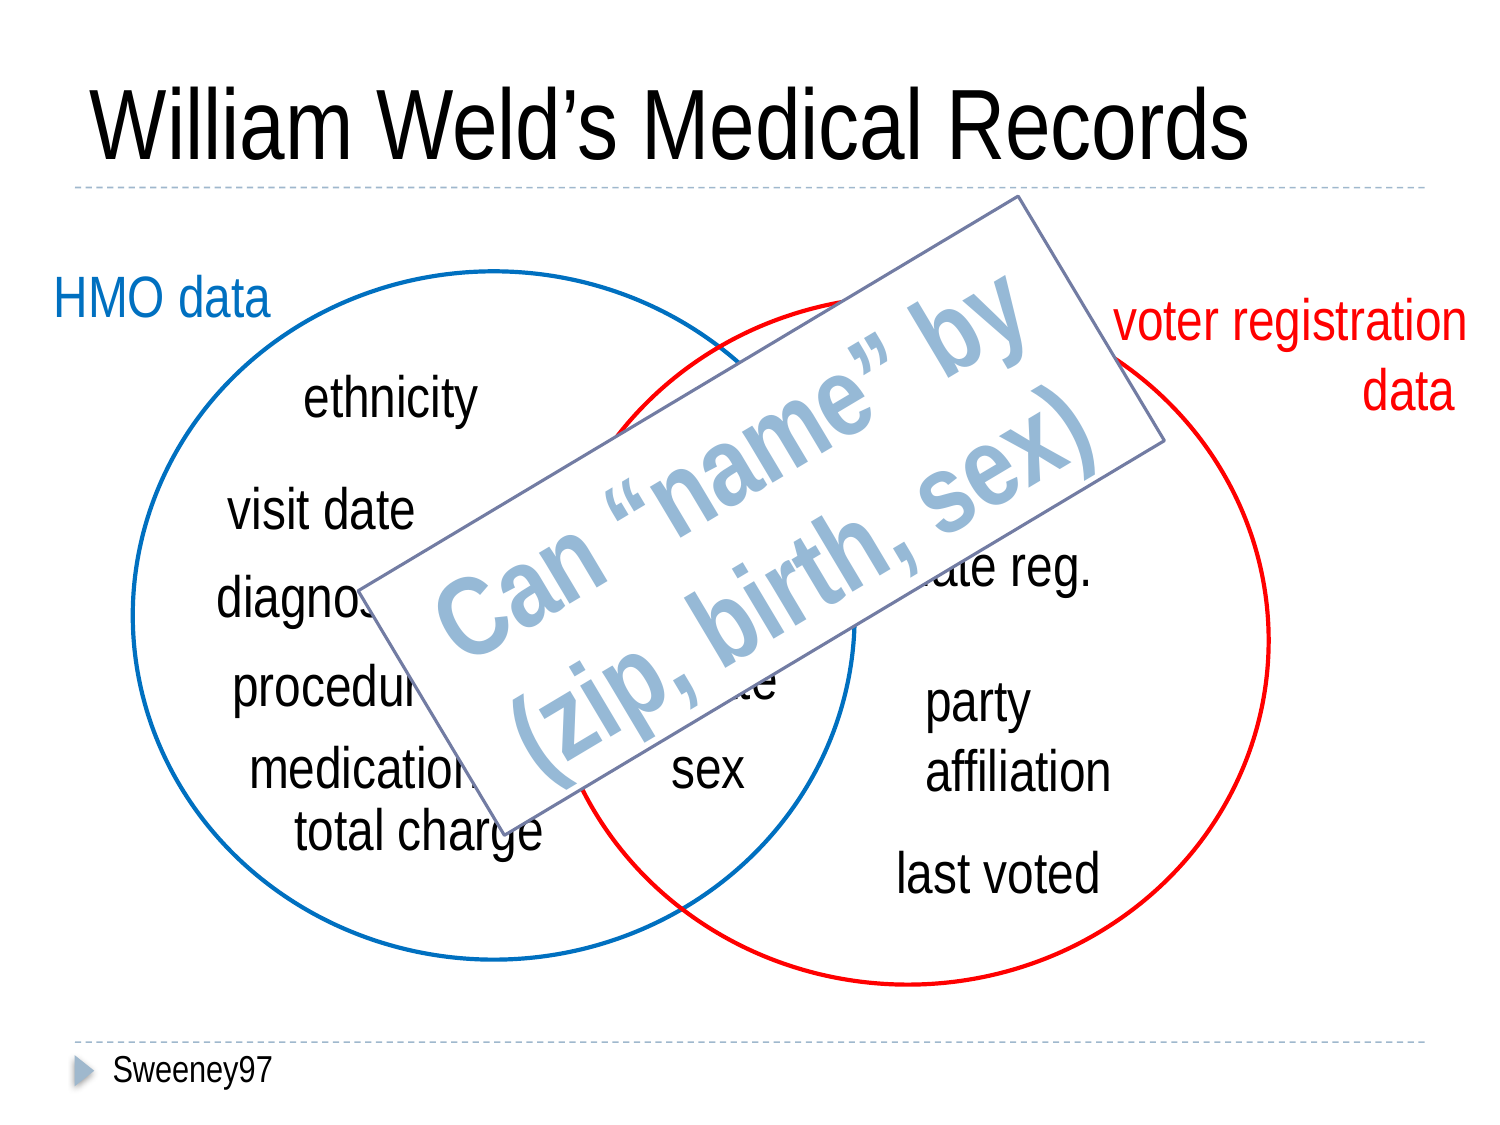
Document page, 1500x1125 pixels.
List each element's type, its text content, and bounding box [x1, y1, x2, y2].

text_box total charge [280, 784, 560, 870]
title William Weld’s Medical Records [75, 24, 1425, 188]
text_box Sweeney97 [97, 1037, 288, 1097]
text_box last voted [881, 827, 1116, 913]
text_box diagnosis [201, 552, 418, 637]
text_box birth date [704, 666, 793, 719]
text_box procedure [217, 641, 434, 726]
text_box [583, 430, 1269, 985]
text_box [621, 303, 834, 431]
text_box voter registration data [1098, 274, 1484, 430]
text_box ethnicity [288, 351, 494, 437]
text_box [132, 271, 719, 960]
text_box medication [234, 723, 471, 808]
text_box date reg. [893, 520, 1108, 606]
text_box address [1070, 488, 1090, 500]
text_box party affiliation [910, 655, 1128, 811]
text_box Can “name” by (zip, birth, sex) [356, 194, 1166, 837]
text_box HMO data [39, 251, 287, 337]
text_box visit date [213, 463, 432, 549]
text_box sex [656, 722, 761, 808]
